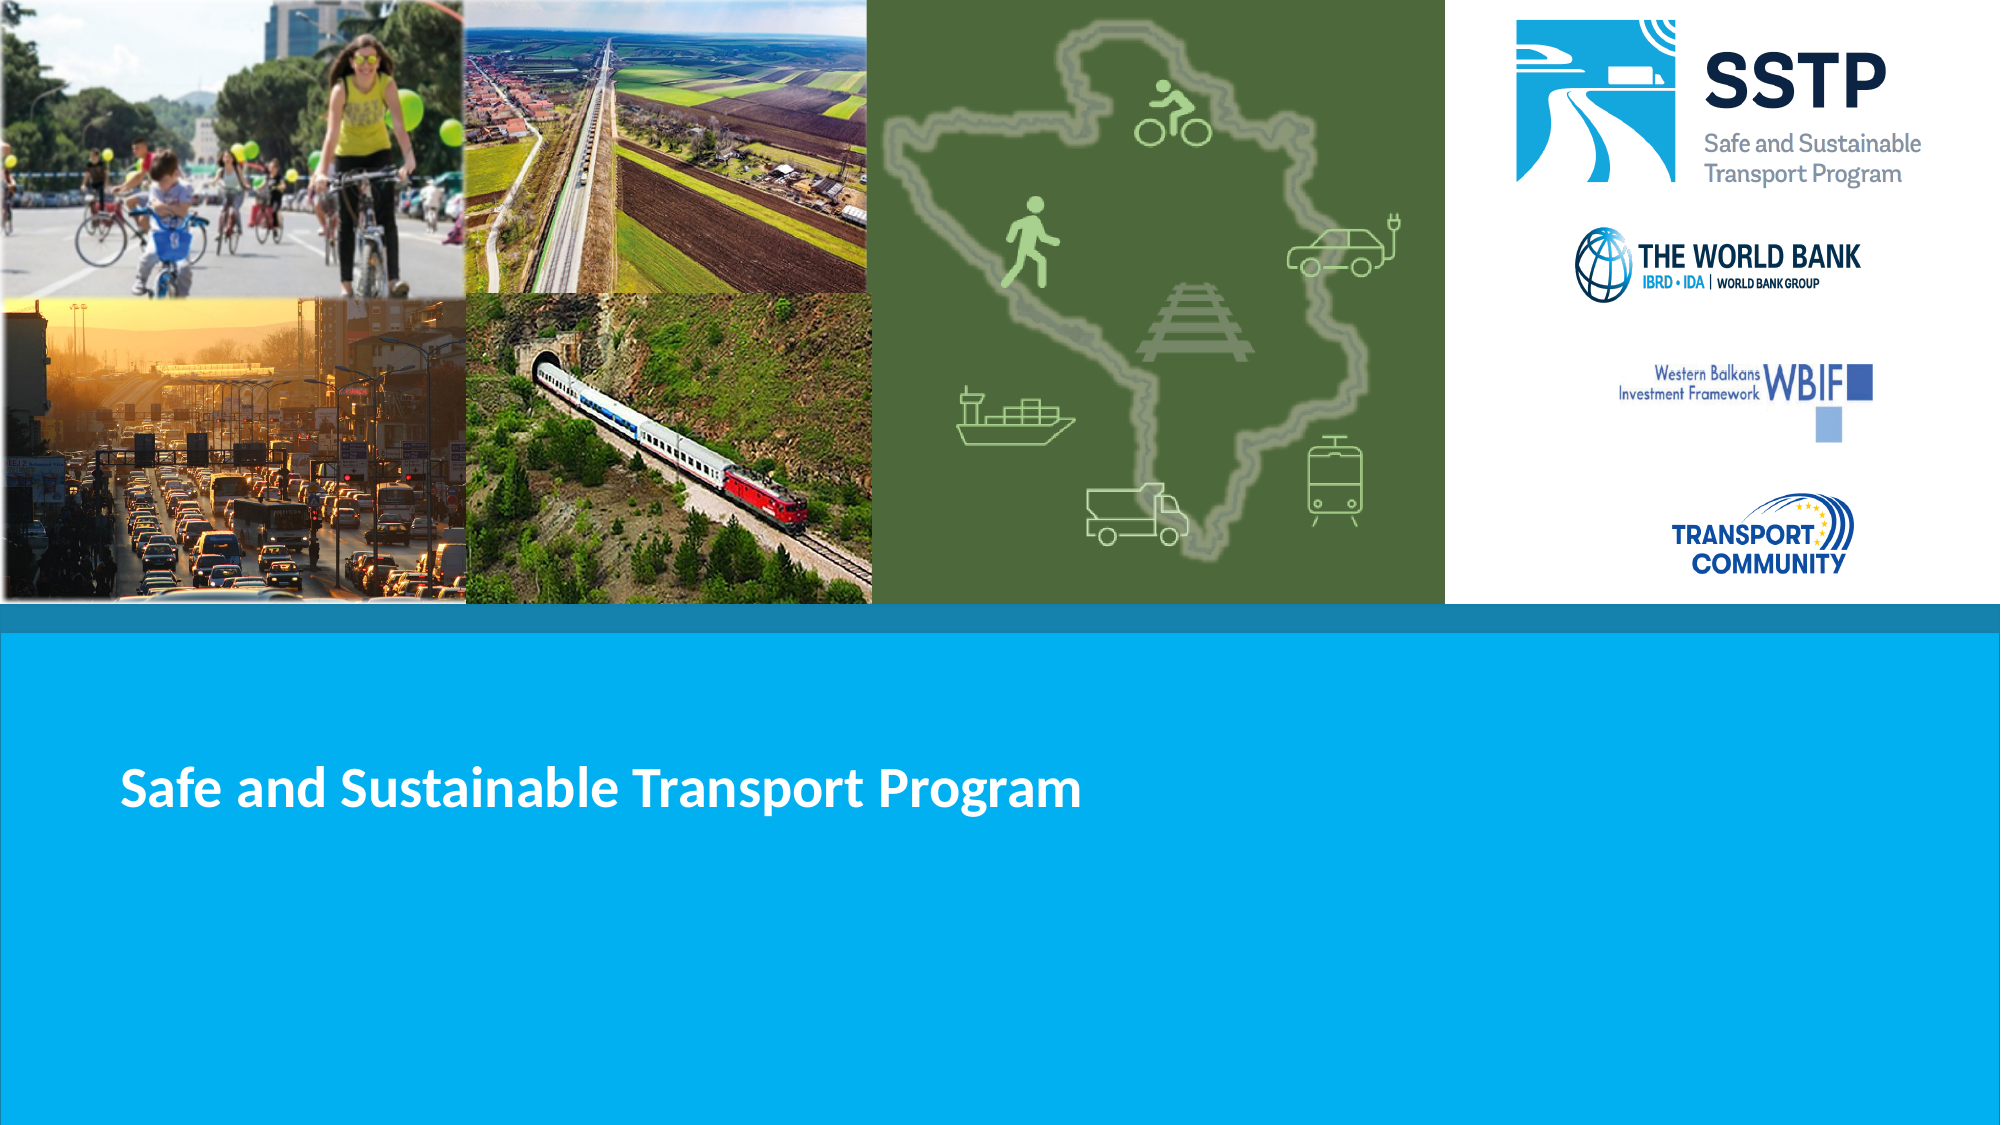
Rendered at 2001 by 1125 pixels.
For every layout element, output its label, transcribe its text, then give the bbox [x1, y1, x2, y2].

text_box Safe and Sustainable Transport Program [105, 672, 1263, 897]
picture [0, 0, 1446, 606]
picture [1507, 12, 1928, 193]
text_box [0, 633, 2000, 1125]
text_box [1570, 226, 1865, 320]
text_box [0, 604, 2000, 633]
picture [1606, 339, 1894, 590]
